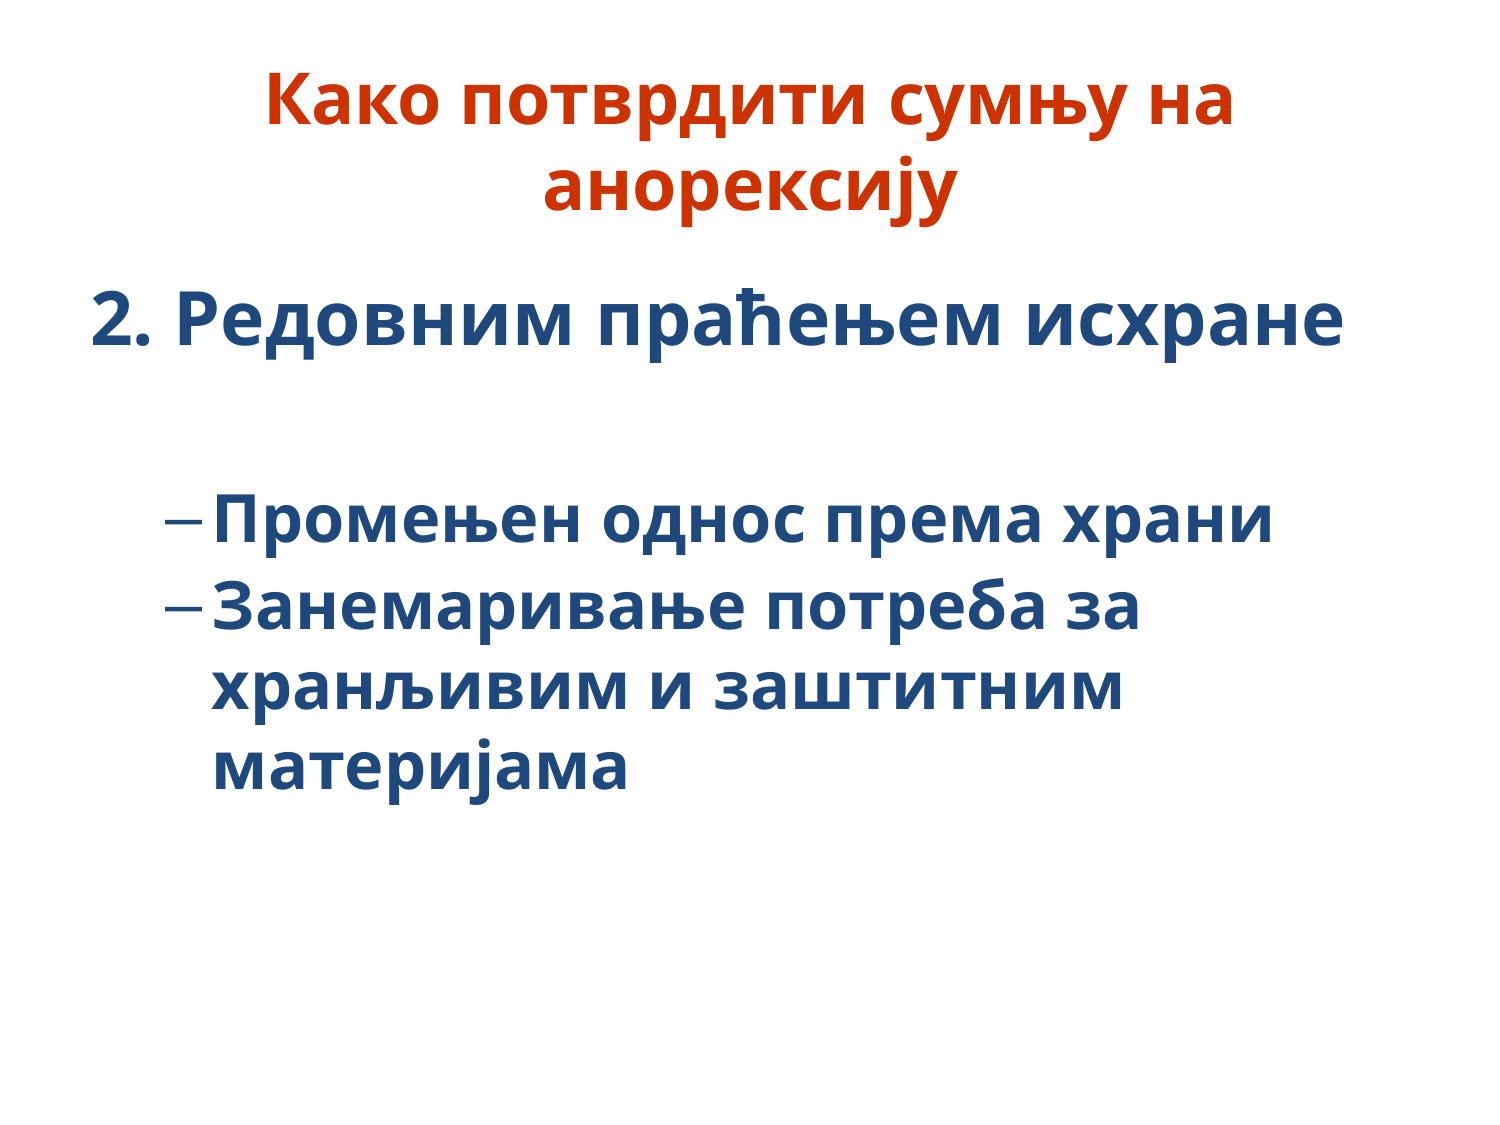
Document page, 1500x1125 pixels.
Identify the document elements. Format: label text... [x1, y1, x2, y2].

list 2. Редовним праћењем исхране Промењен однос према храни Занемаривање потреба за хранљивим и заштитним материјама [75, 262, 1425, 1005]
title Како потврдити сумњу на анорексију [75, 45, 1425, 233]
